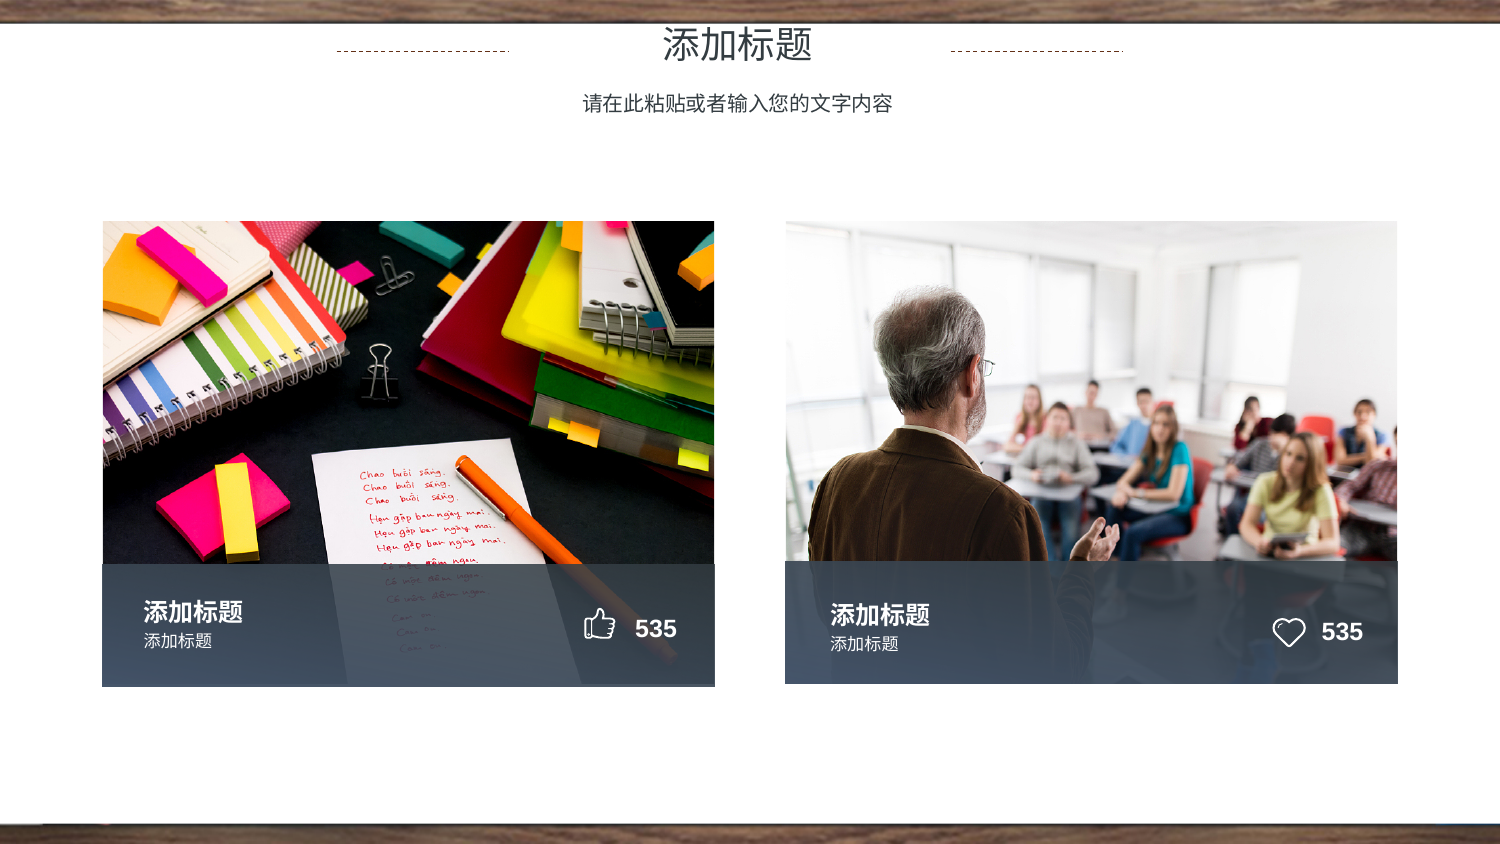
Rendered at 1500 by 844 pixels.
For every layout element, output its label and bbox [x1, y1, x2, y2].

text_box [1271, 608, 1379, 654]
picture [102, 221, 715, 684]
text_box [0, 0, 1500, 844]
text_box [128, 588, 260, 659]
picture [785, 221, 1398, 684]
text_box [584, 605, 693, 651]
text_box [814, 592, 947, 662]
